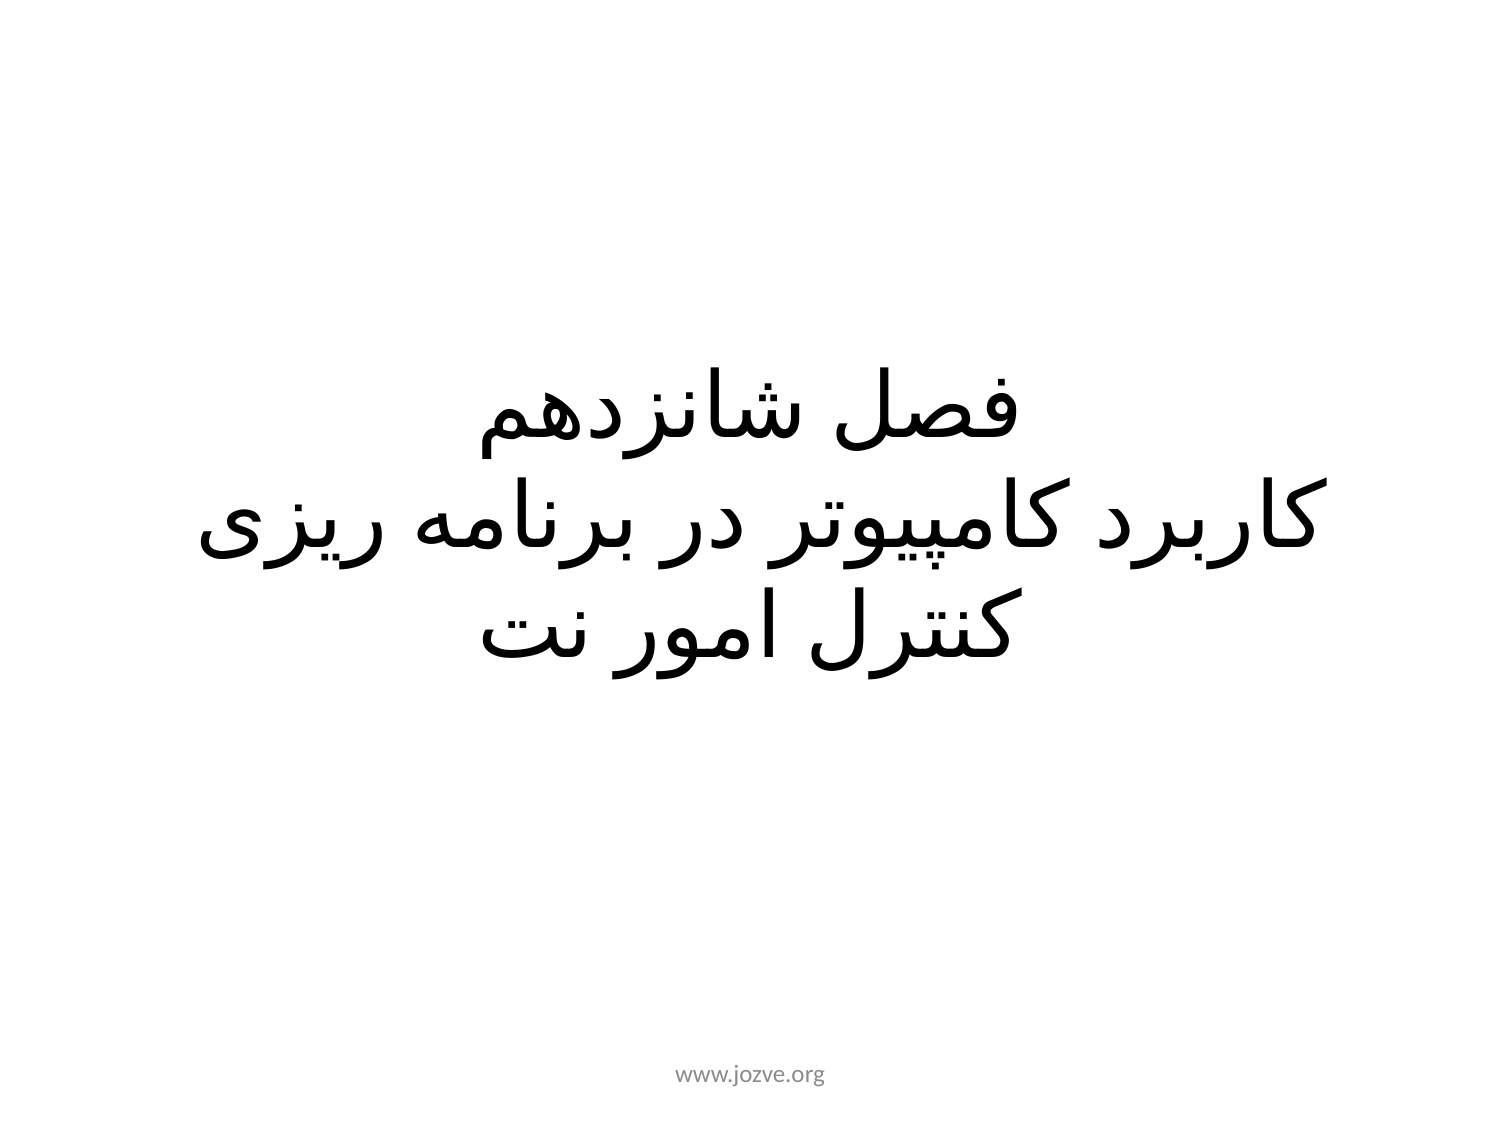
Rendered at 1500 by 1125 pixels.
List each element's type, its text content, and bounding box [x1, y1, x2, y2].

footer www.jozve.org [512, 1042, 988, 1103]
title فصل شانزدهم کاربرد کامپیوتر در برنامه ریزی کنترل امور نت [75, 45, 1425, 976]
